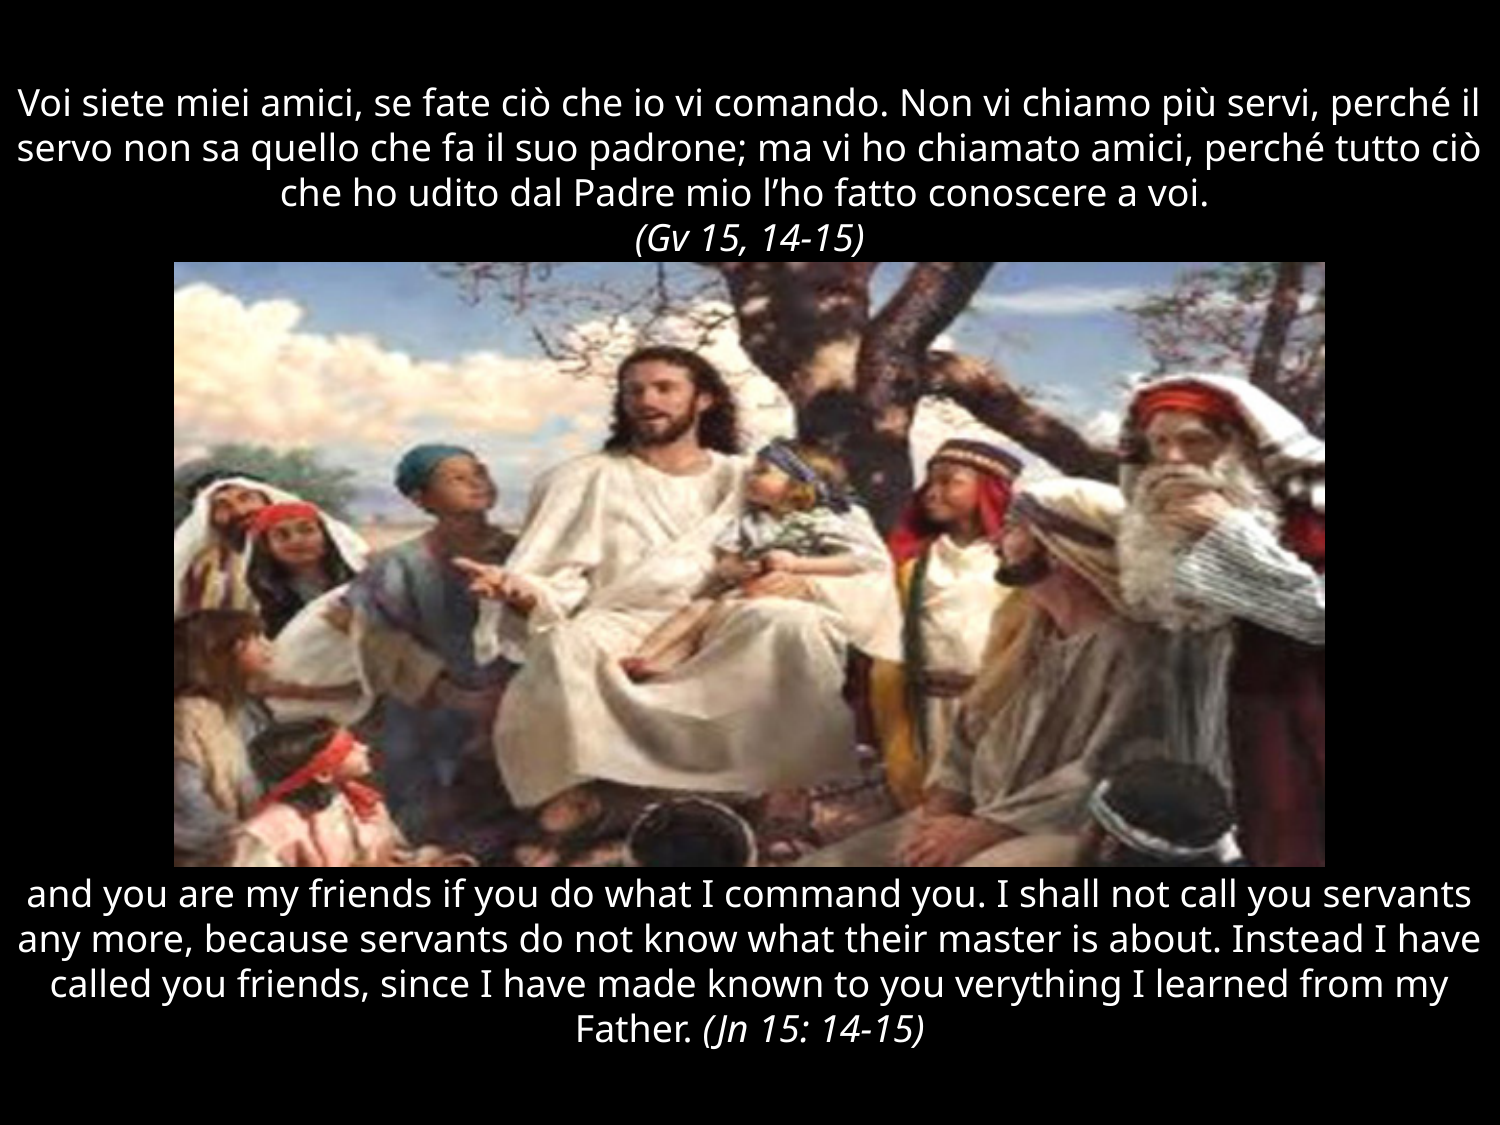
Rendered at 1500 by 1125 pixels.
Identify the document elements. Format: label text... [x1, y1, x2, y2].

text_box and you are my friends if you do what I command you. I shall not call you servants any more, because servants do not know what their master is about. Instead I have called you friends, since I have made known to you verything I learned from my Father. (Jn 15: 14-15) [0, 862, 1500, 1058]
title Voi siete miei amici, se fate ciò che io vi comando. Non vi chiamo più servi, perché il servo non sa quello che fa il suo padrone; ma vi ho chiamato amici, perché tutto ciò che ho udito dal Padre mio l’ho fatto conoscere a voi. (Gv 15, 14-15) [0, 75, 1500, 263]
picture [174, 262, 1325, 867]
